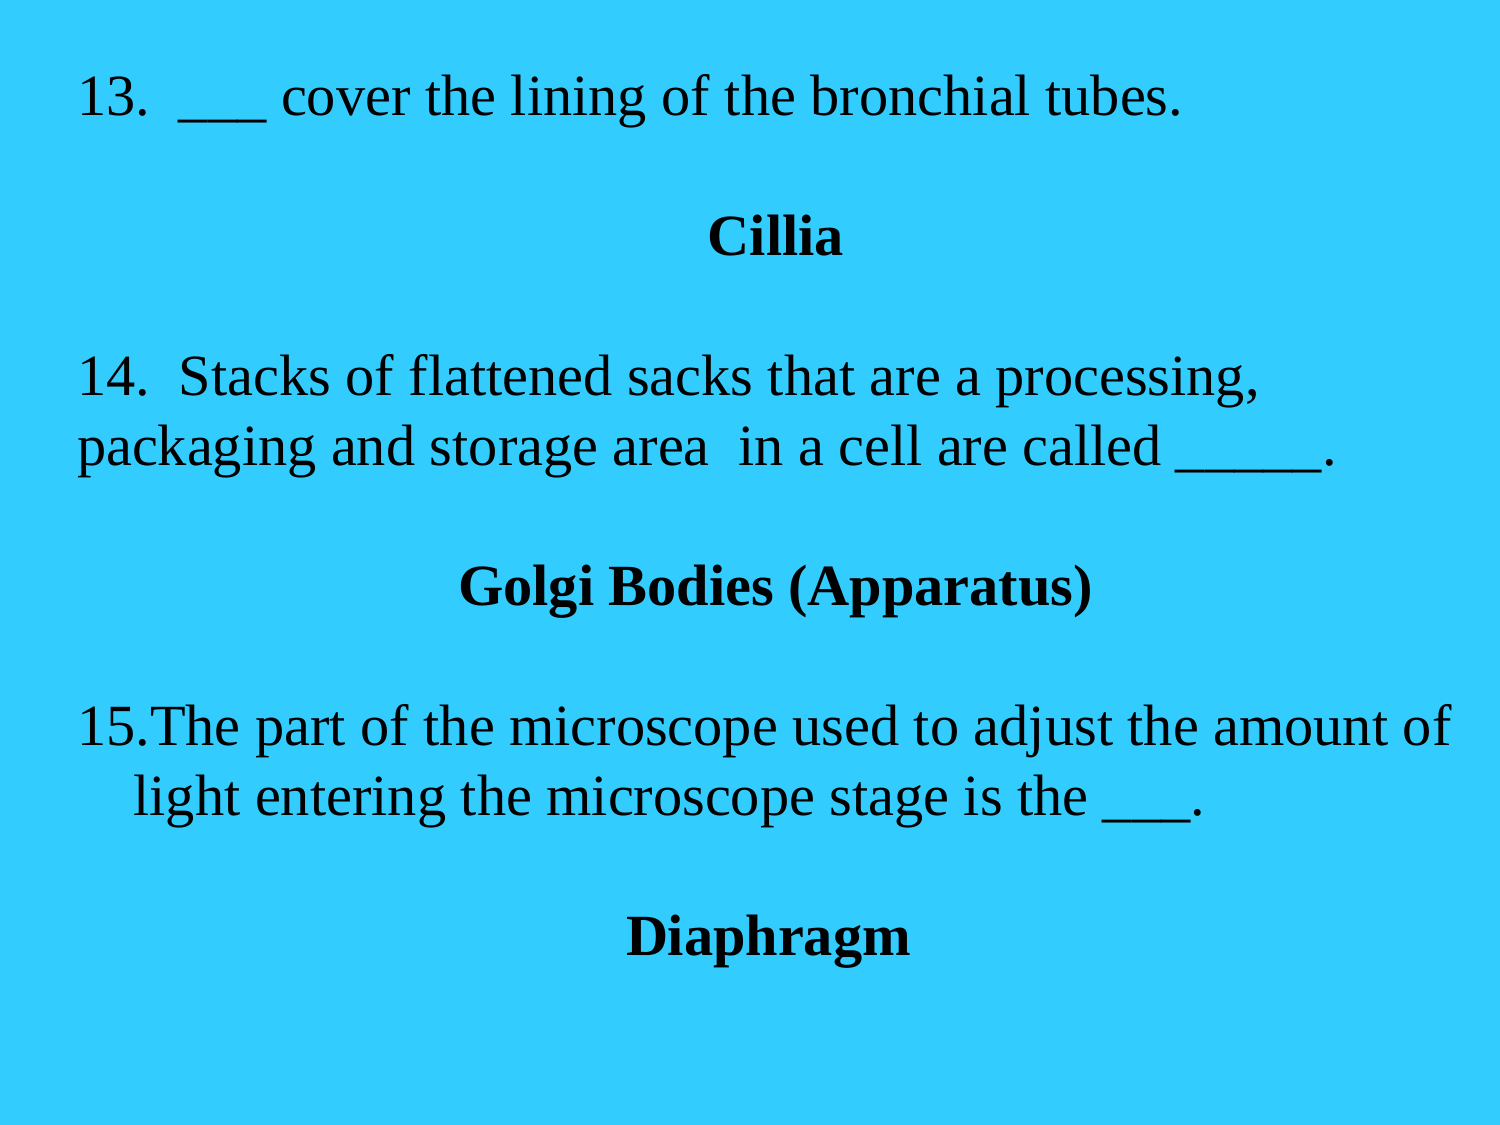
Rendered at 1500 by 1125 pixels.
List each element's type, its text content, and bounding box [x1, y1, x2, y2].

text_box 13. ___ cover the lining of the bronchial tubes. Cillia 14. Stacks of flattened sacks that are a processing, packaging and storage area in a cell are called _____. Golgi Bodies (Apparatus) The part of the microscope used to adjust the amount of light entering the microscope stage is the ___. Diaphragm [62, 50, 1475, 975]
